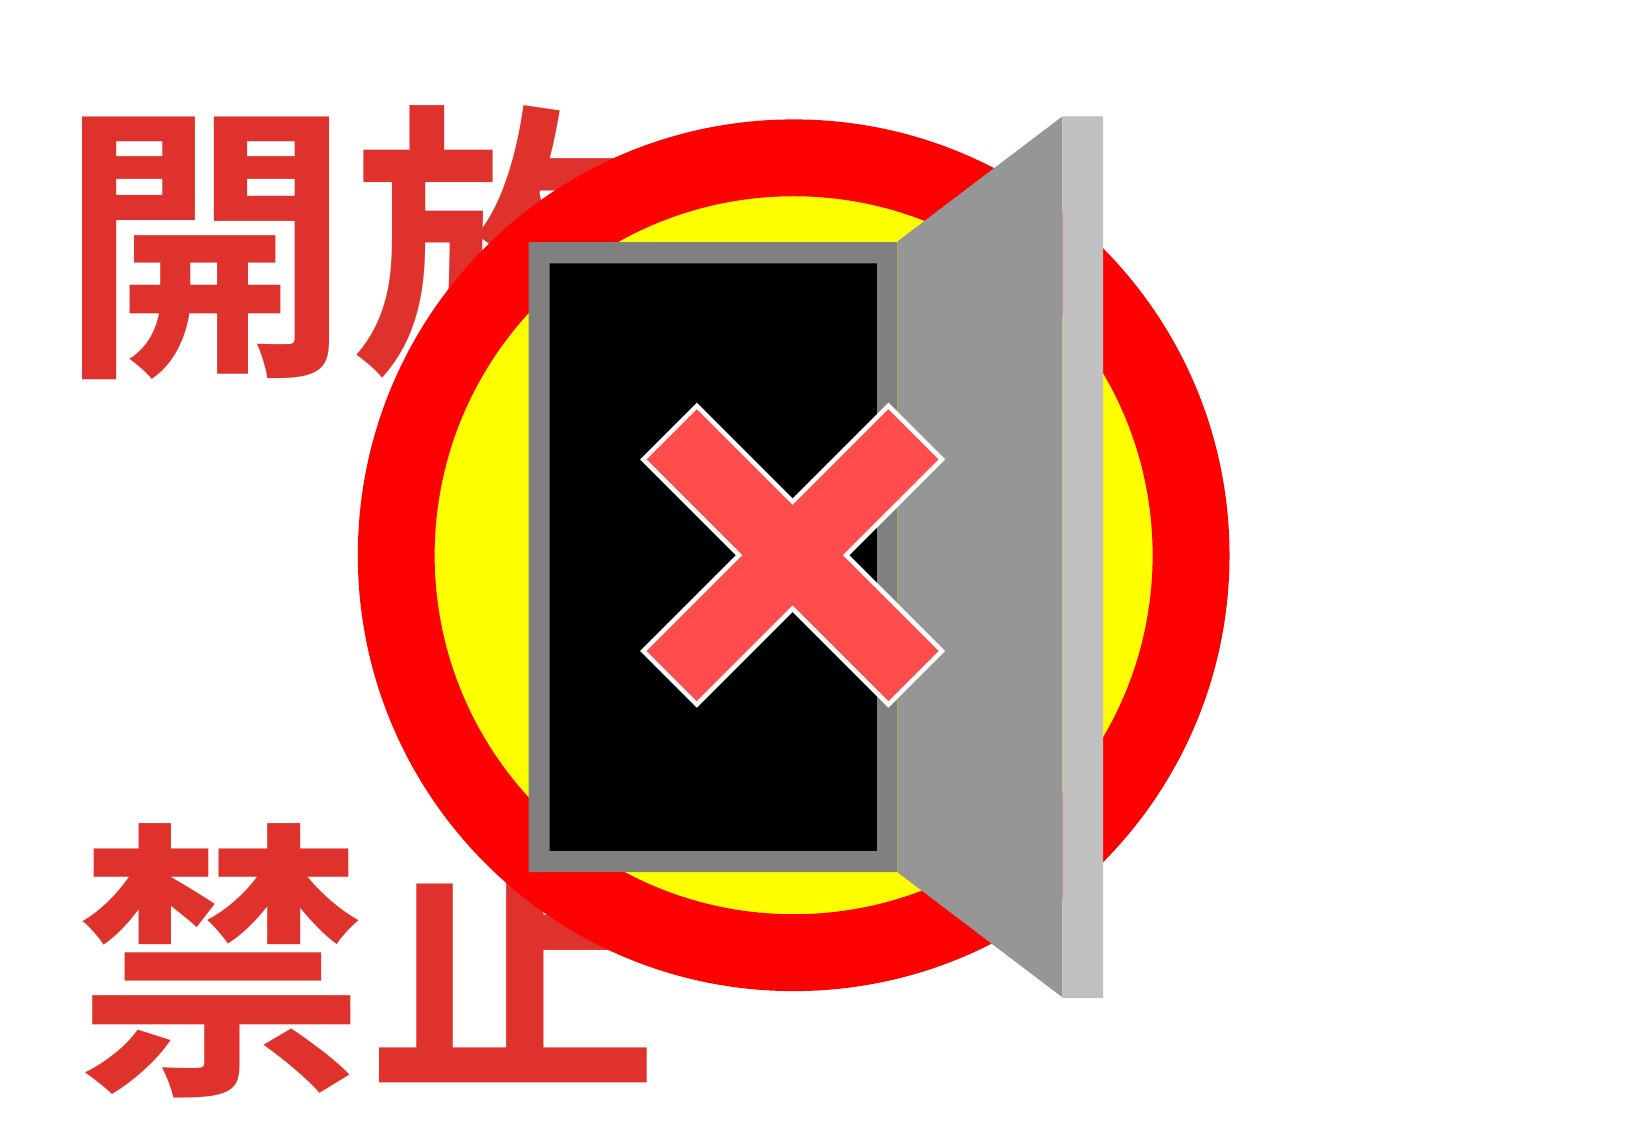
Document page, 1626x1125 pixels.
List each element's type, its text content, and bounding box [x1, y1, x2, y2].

text_box 禁止 [60, 772, 1596, 1125]
text_box 開放 [44, 54, 1581, 420]
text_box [357, 116, 1230, 999]
